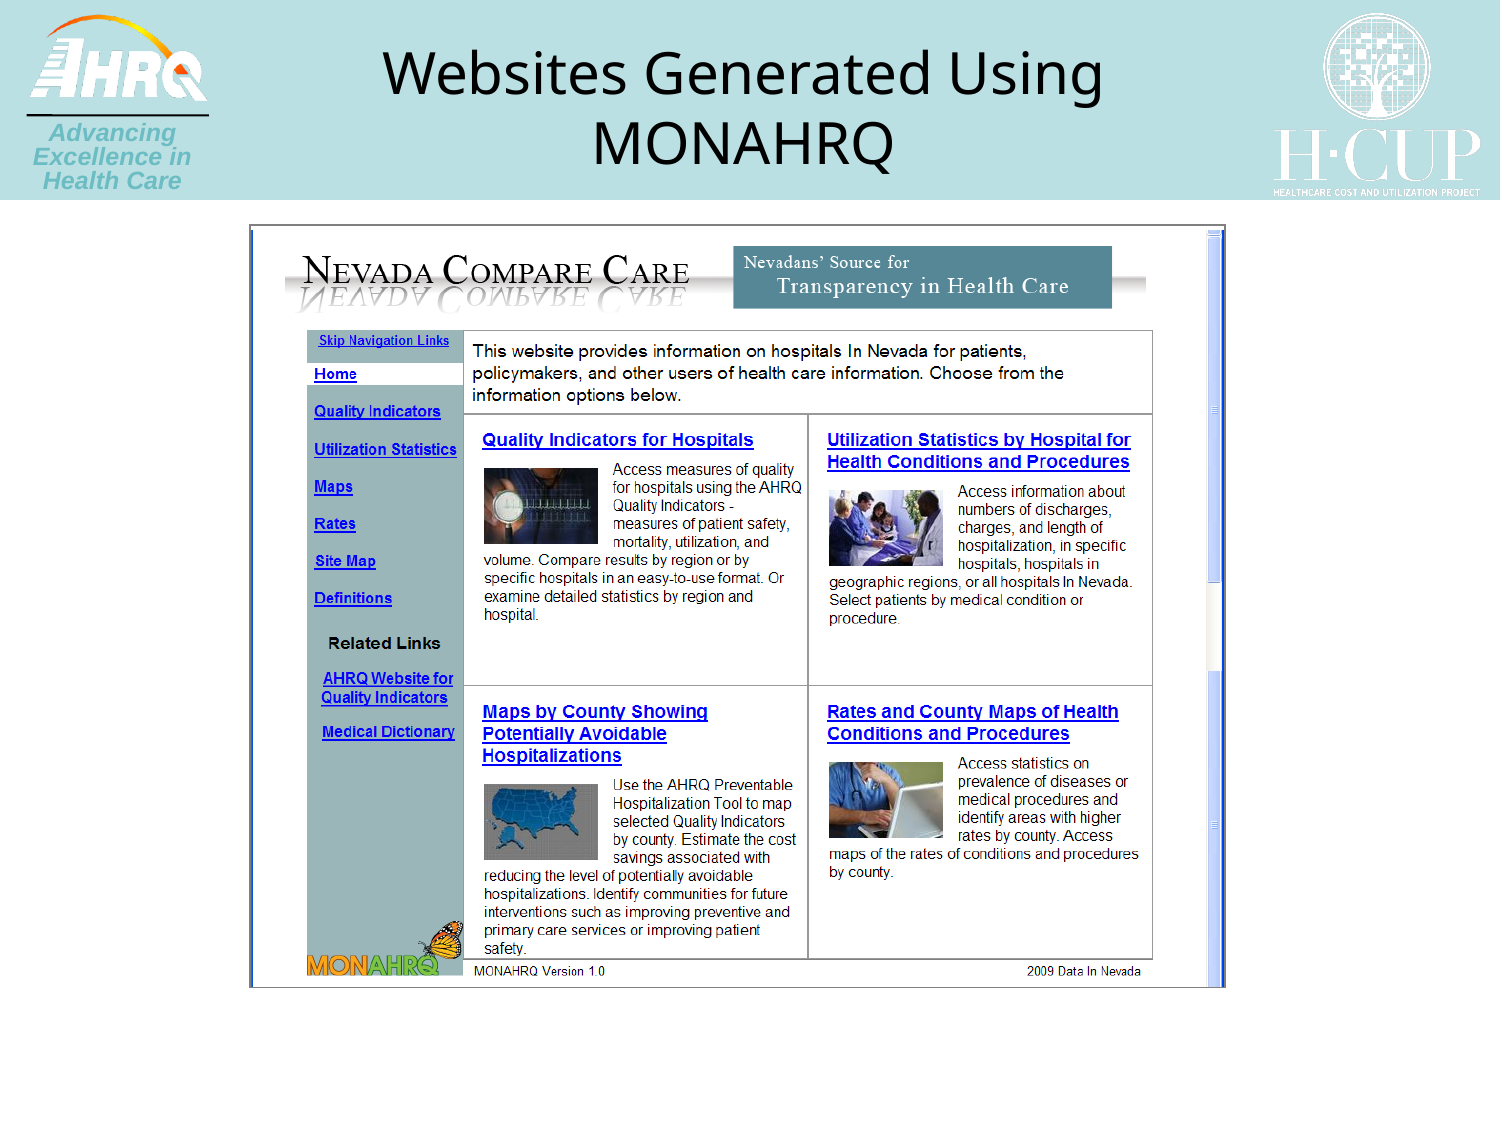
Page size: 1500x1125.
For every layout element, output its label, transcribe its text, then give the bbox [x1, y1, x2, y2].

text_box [249, 224, 1226, 988]
picture [26, 12, 211, 104]
title Websites Generated Using MONAHRQ [249, 12, 1238, 201]
picture [1270, 10, 1483, 199]
